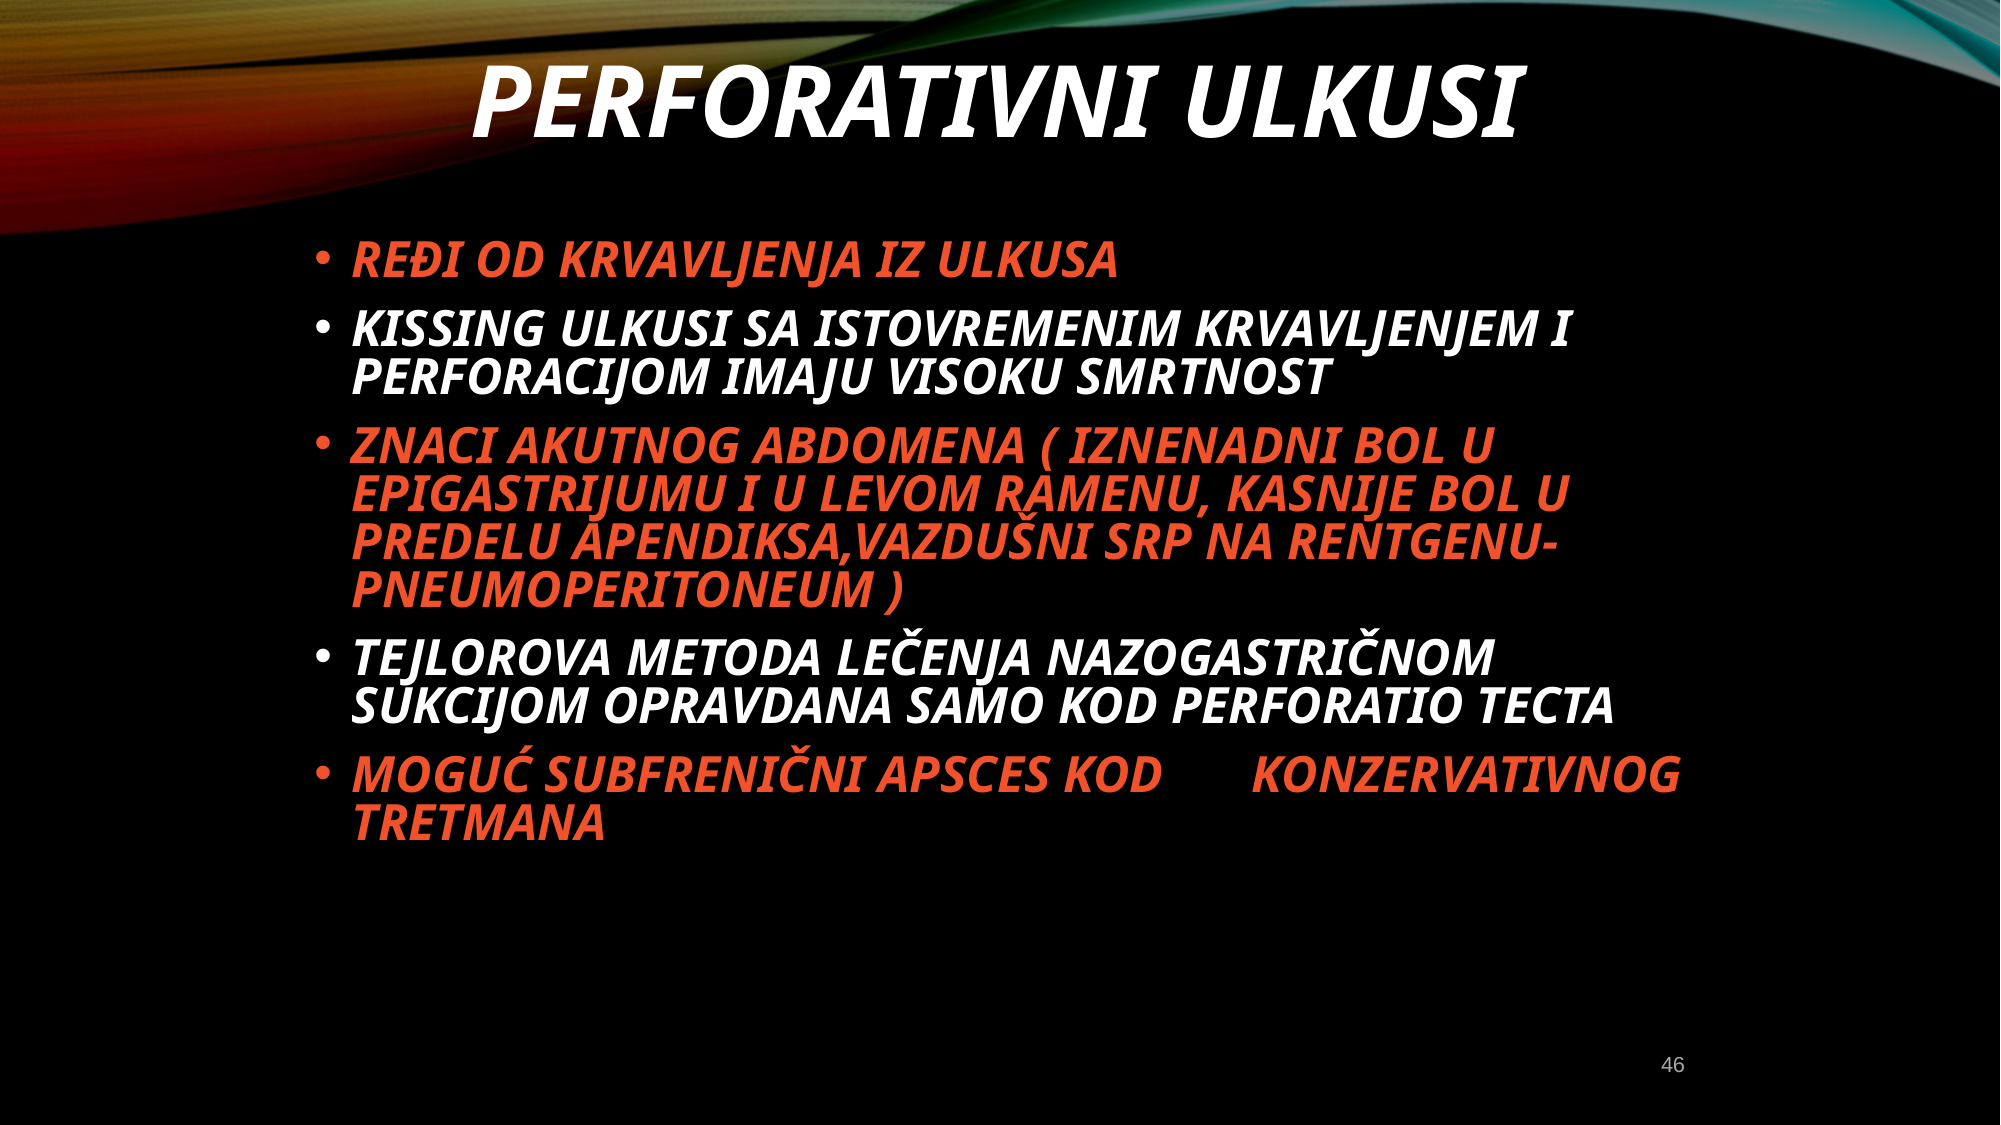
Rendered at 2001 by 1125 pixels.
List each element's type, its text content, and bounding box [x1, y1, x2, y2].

picture [0, 0, 2000, 237]
list REĐI OD KRVAVLJENJA IZ ULKUSA KISSING ULKUSI SA ISTOVREMENIM KRVAVLJENJEM I PERFORACIJOM IMAJU VISOKU SMRTNOST ZNACI AKUTNOG ABDOMENA ( IZNENADNI BOL U EPIGASTRIJUMU I U LEVOM RAMENU, KASNIJE BOL U PREDELU APENDIKSA,VAZDUŠNI SRP NA RENTGENU-PNEUMOPERITONEUM ) TEJLOROVA METODA LEČENJA NAZOGASTRIČNOM SUKCIJOM OPRAVDANA SAMO KOD PERFORATIO TECTA MOGUĆ SUBFRENIČNI APSCES KOD KONZERVATIVNOG TRETMANA [299, 231, 1701, 1059]
slide_number 46 [1325, 1059, 1700, 1103]
title PERFORATIVNI ULKUSI [299, 37, 1696, 173]
